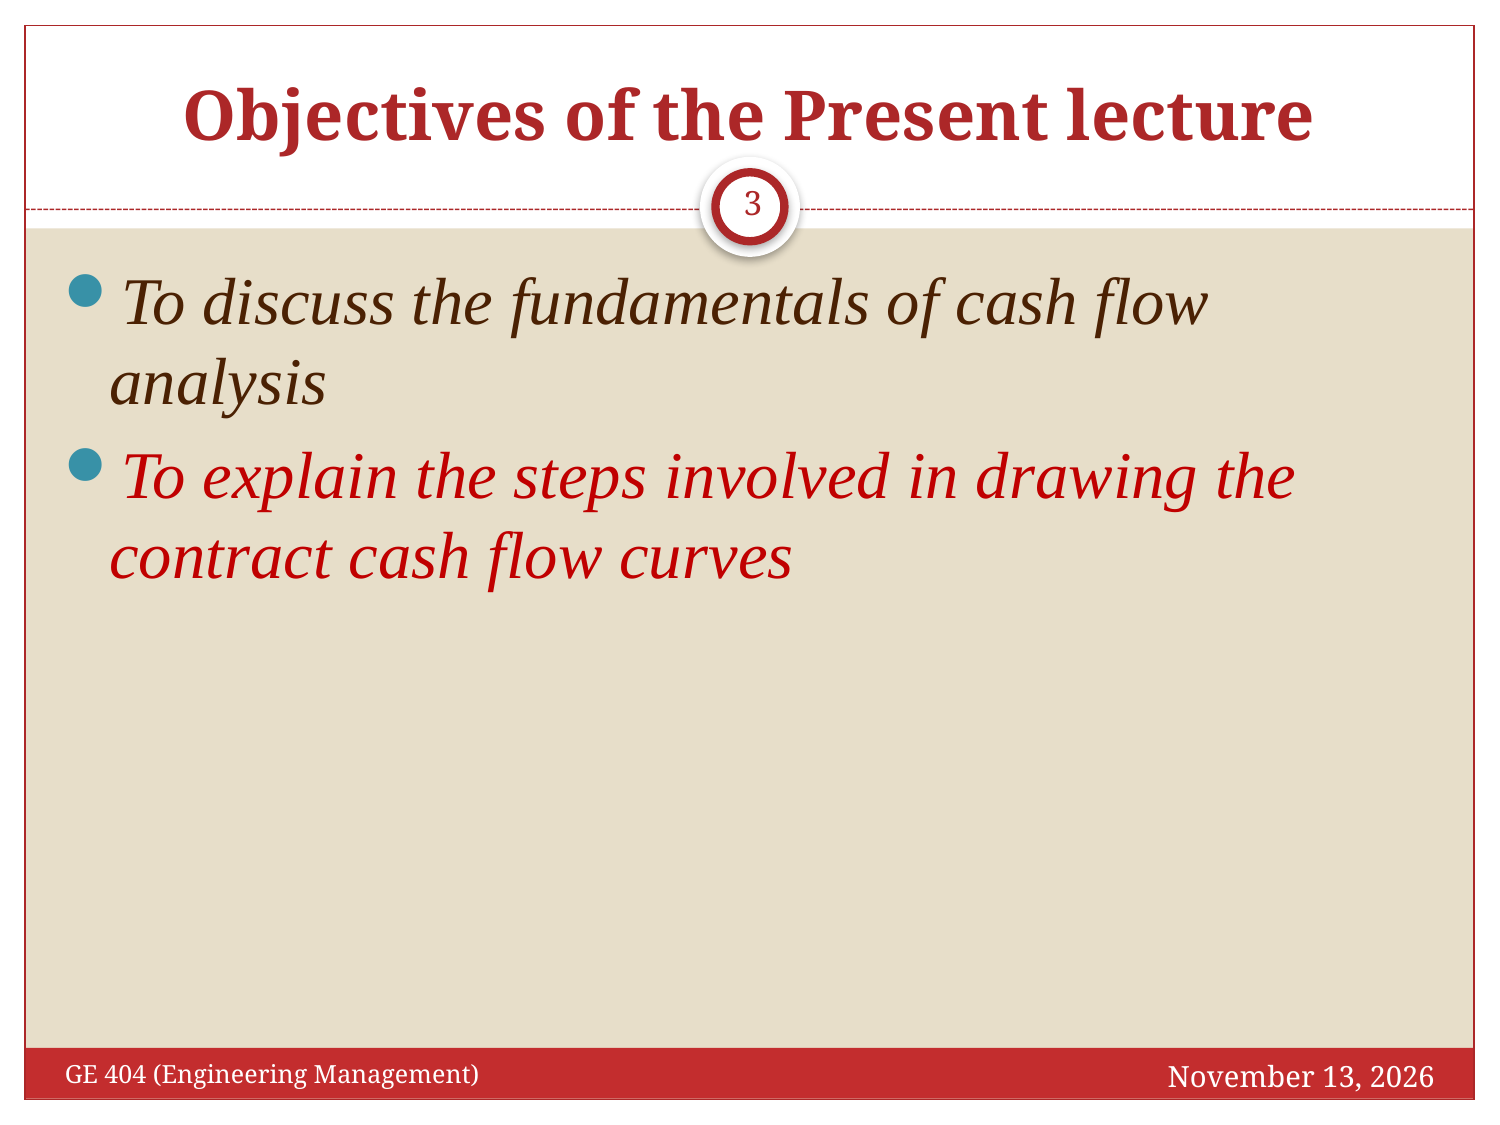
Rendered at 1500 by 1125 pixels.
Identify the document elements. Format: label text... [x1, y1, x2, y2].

slide_number 3 [715, 168, 791, 241]
title Objectives of the Present lecture [49, 37, 1450, 162]
list To discuss the fundamentals of cash flow analysis To explain the steps involved in drawing the contract cash flow curves [49, 250, 1445, 1001]
footer GE 404 (Engineering Management) [50, 1051, 638, 1112]
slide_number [950, 1050, 1450, 1111]
